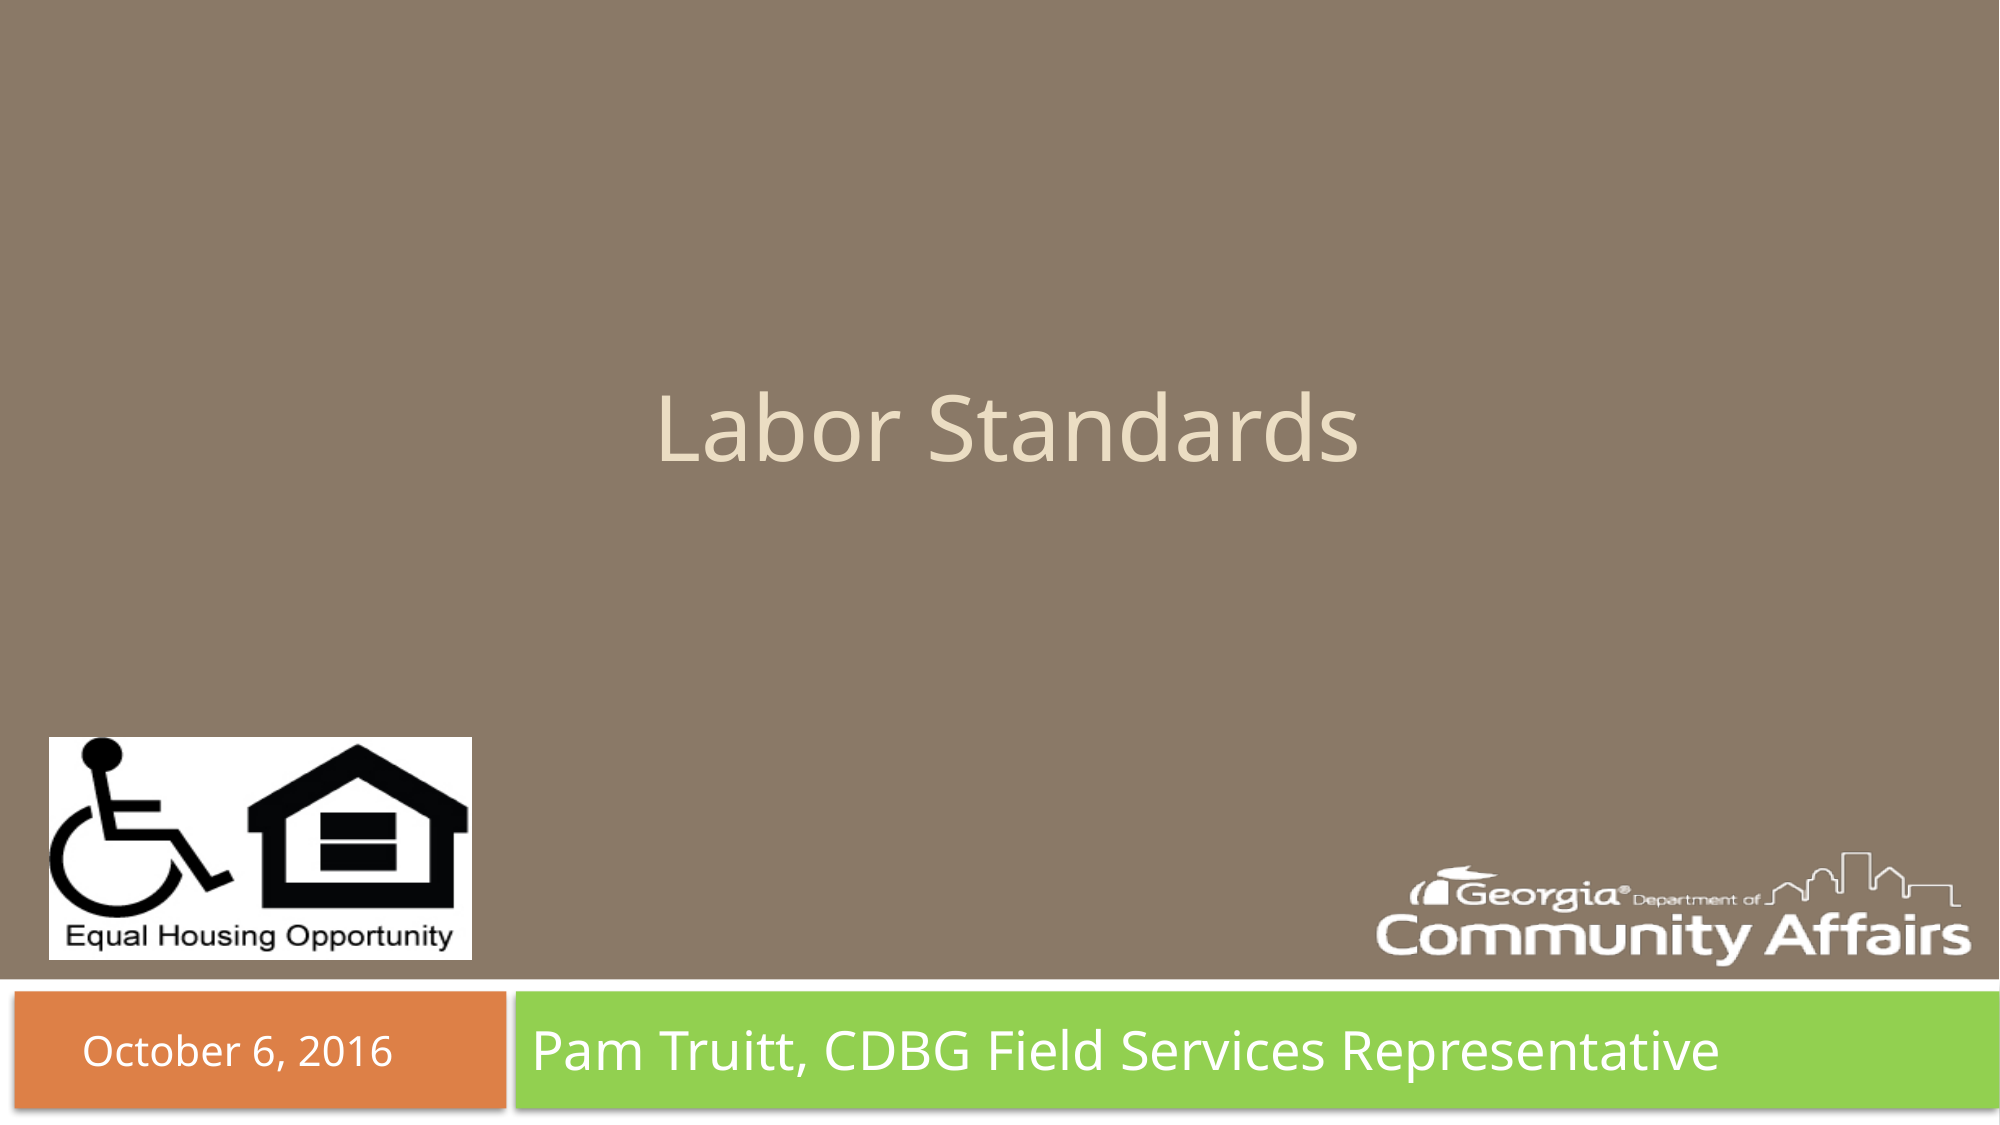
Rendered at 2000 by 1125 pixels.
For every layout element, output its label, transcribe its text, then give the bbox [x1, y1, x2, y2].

list October 6, 2016 [14, 991, 507, 1109]
title Labor Standards [299, 275, 1717, 575]
subtitle Pam Truitt, CDBG Field Services Representative [516, 992, 1983, 1105]
picture [1364, 846, 1983, 975]
picture [48, 737, 473, 960]
